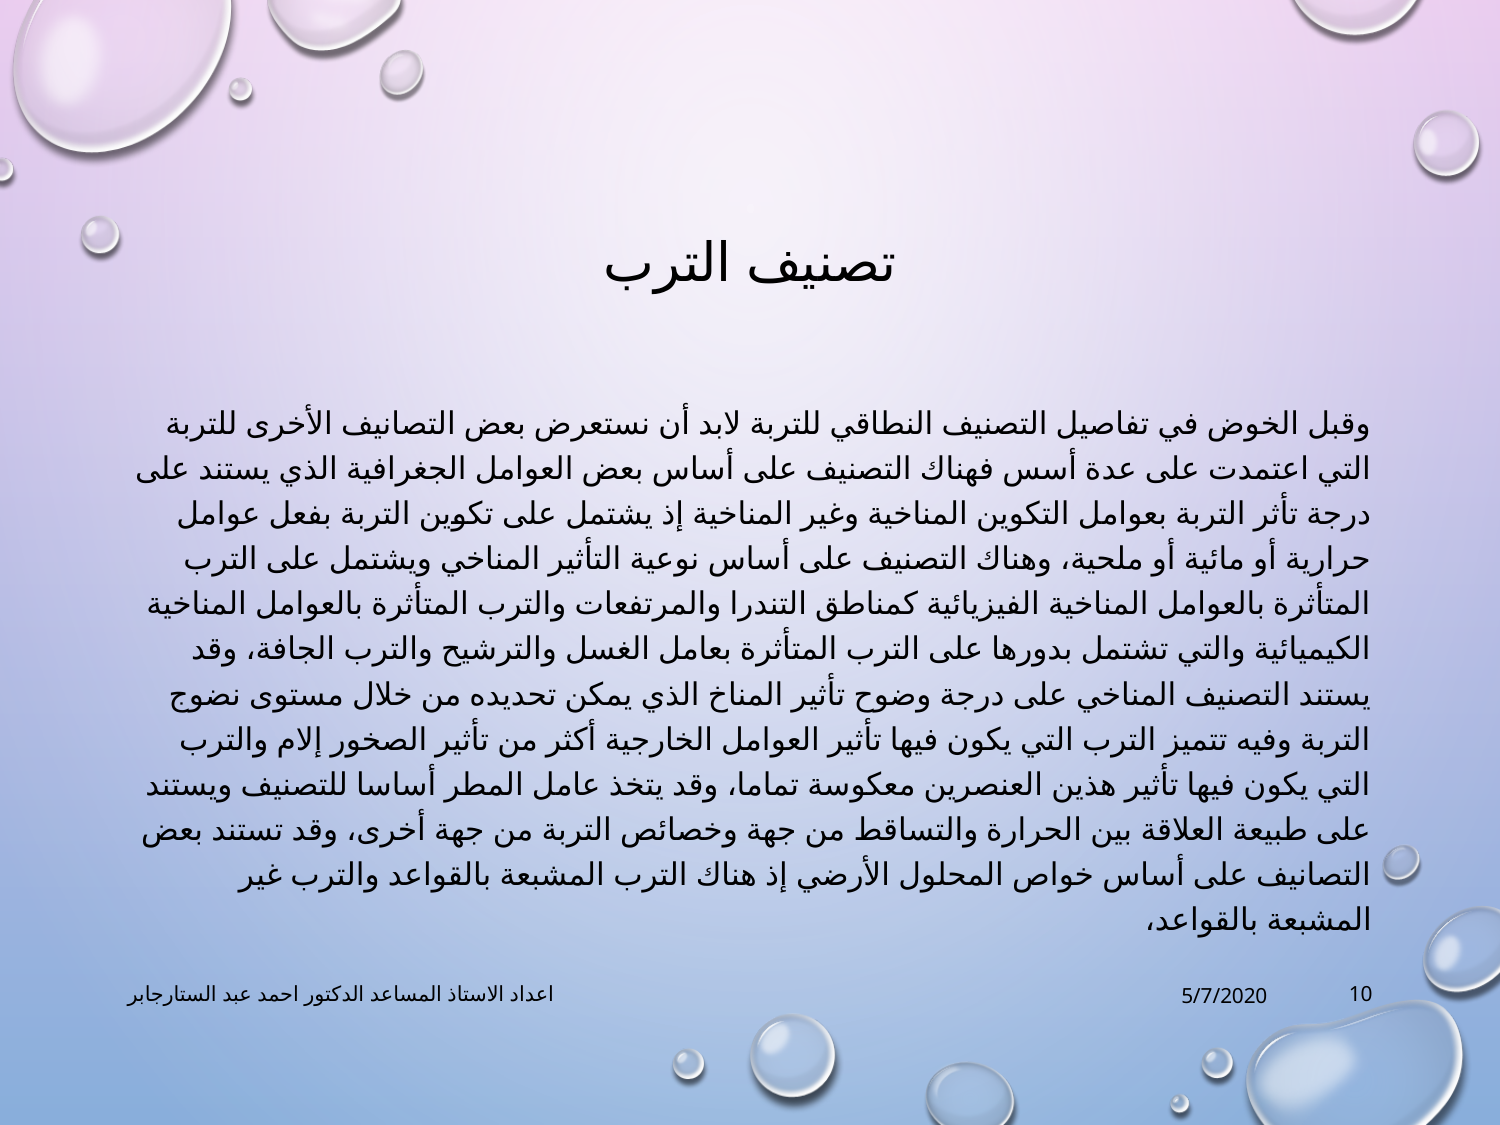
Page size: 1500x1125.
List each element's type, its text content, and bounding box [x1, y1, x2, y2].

title تصنيف الترب [577, 214, 923, 315]
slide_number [944, 965, 1283, 1025]
slide_number 10 [1293, 965, 1388, 1025]
footer اعداد الاستاذ المساعد الدكتور احمد عبد الستارجابر [112, 965, 934, 1025]
picture [0, 0, 1500, 1125]
list وقبل الخوض في تفاصيل التصنيف النطاقي للتربة لابد أن نستعرض بعض التصانيف الأخرى للتربة التي اعتمدت على عدة أسس فهناك التصنيف على أساس بعض العوامل الجغرافية الذي يستند على درجة تأثر التربة بعوامل التكوين المناخية وغير المناخية إذ يشتمل على تكوين التربة بفعل عوامل حرارية أو مائية أو ملحية، وهناك التصنيف على أساس نوعية التأثير المناخي ويشتمل على الترب المتأثرة بالعوامل المناخية الفيزيائية كمناطق التندرا والمرتفعات والترب المتأثرة بالعوامل المناخية الكيميائية والتي تشتمل بدورها على الترب المتأثرة بعامل الغسل والترشيح والترب الجافة، وقد يستند التصنيف المناخي على درجة وضوح تأثير المناخ الذي يمكن تحديده من خلال مستوى نضوج التربة وفيه تتميز الترب التي يكون فيها تأثير العوامل الخارجية أكثر من تأثير الصخور إلام والترب التي يكون فيها تأثير هذين العنصرين معكوسة تماما، وقد يتخذ عامل المطر أساسا للتصنيف ويستند على طبيعة العلاقة بين الحرارة والتساقط من جهة وخصائص التربة من جهة أخرى، وقد تستند بعض التصانيف على أساس خواص المحلول الأرضي إذ هناك الترب المشبعة بالقواعد والترب غير المشبعة بالقواعد، [112, 388, 1388, 950]
